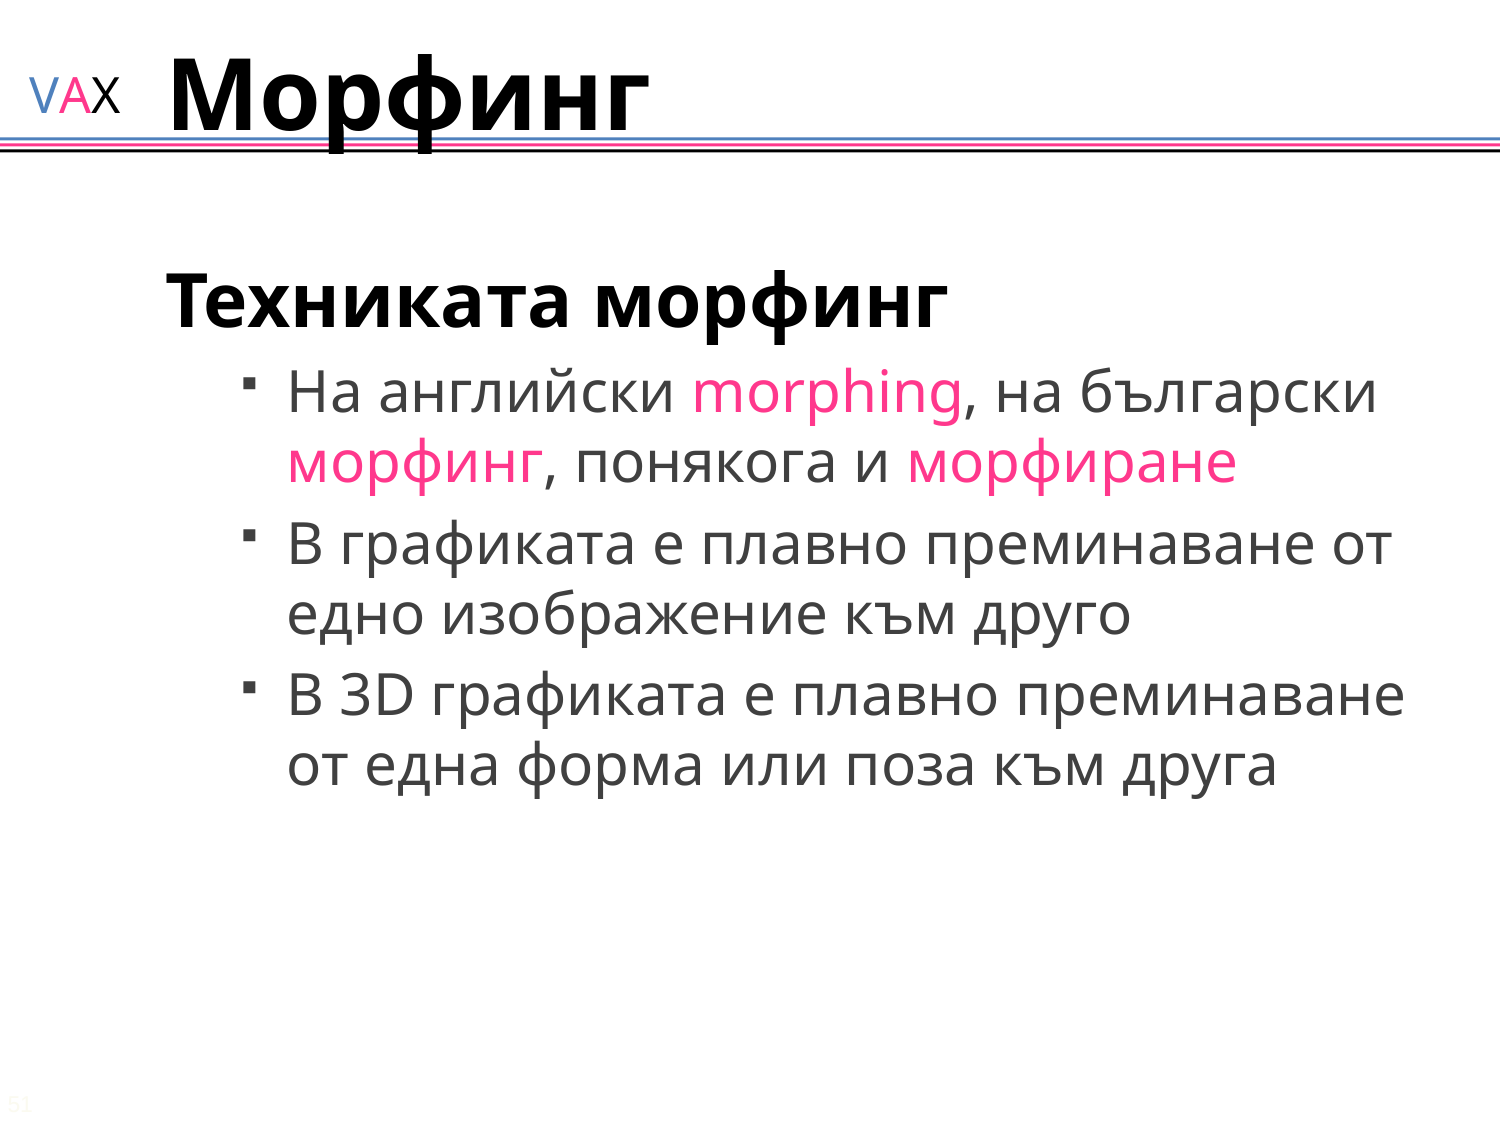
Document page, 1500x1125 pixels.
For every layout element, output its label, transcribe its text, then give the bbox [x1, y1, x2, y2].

list Техниката морфинг На английски morphing, на български морфинг, понякога и морфиране В графиката е плавно преминаване от едно изображение към друго В 3D графиката е плавно преминаване от една форма или поза към друга [150, 200, 1488, 1113]
title Морфинг [0, 37, 1500, 144]
